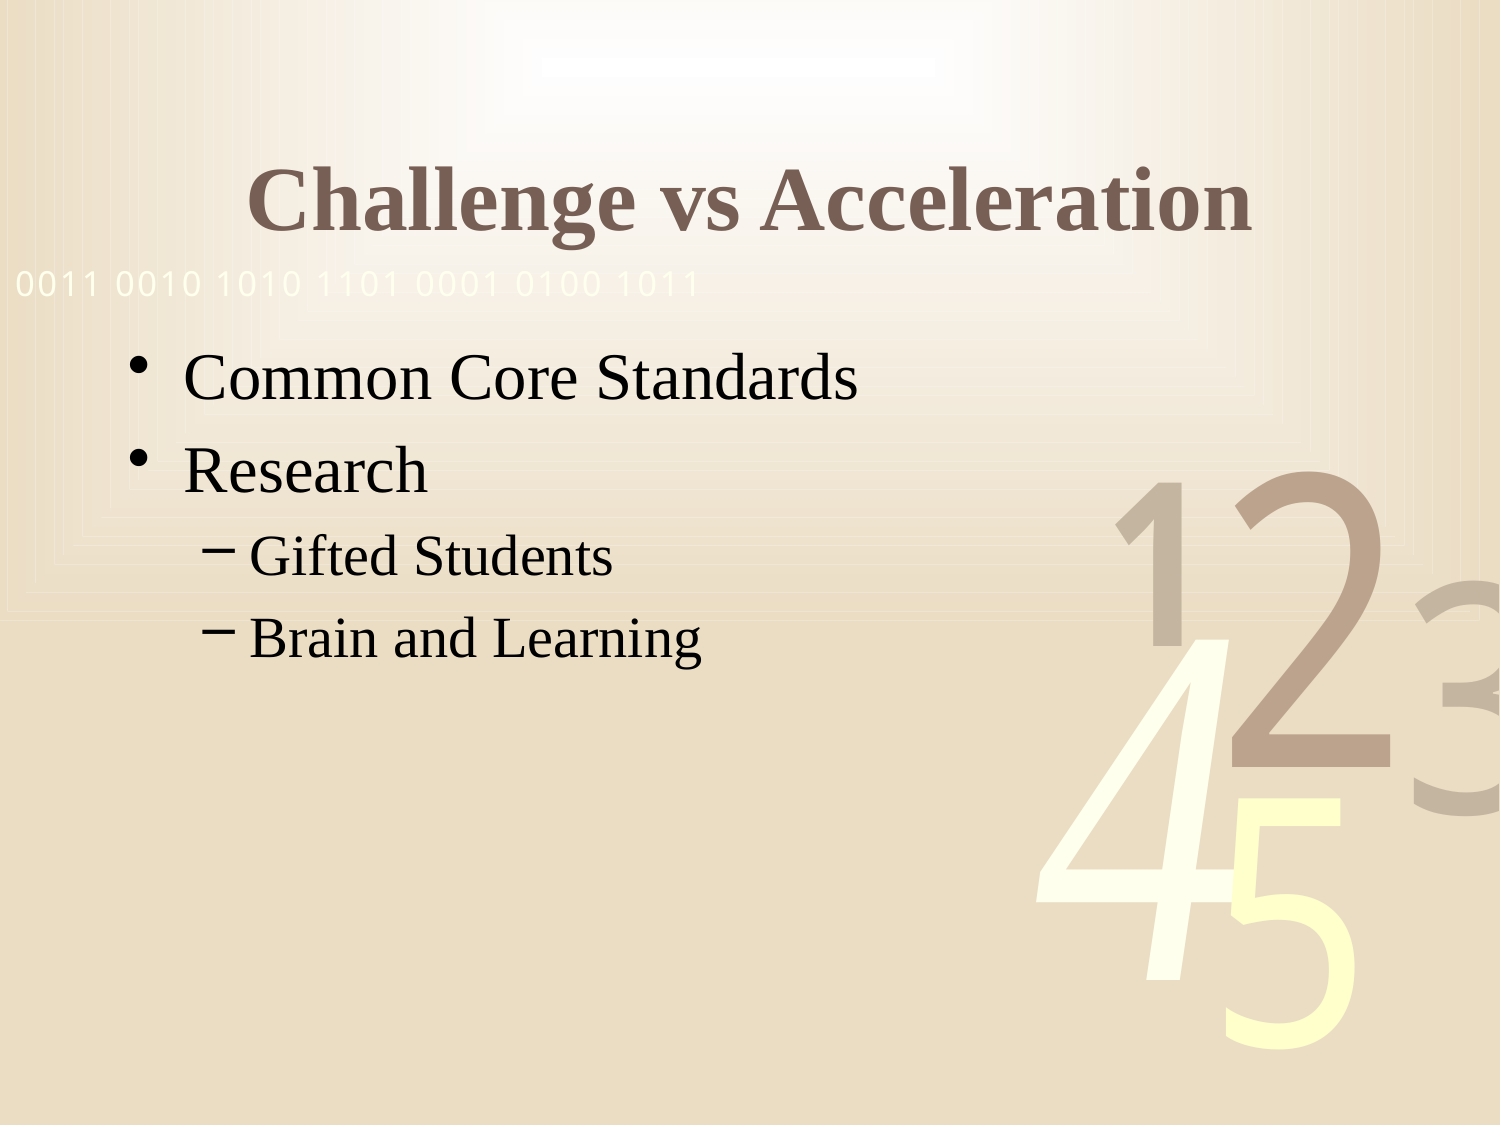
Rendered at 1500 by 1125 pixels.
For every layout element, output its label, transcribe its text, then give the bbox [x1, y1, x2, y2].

title Challenge vs Acceleration [112, 99, 1388, 288]
list Common Core Standards Research Gifted Students Brain and Learning [112, 324, 1388, 1001]
